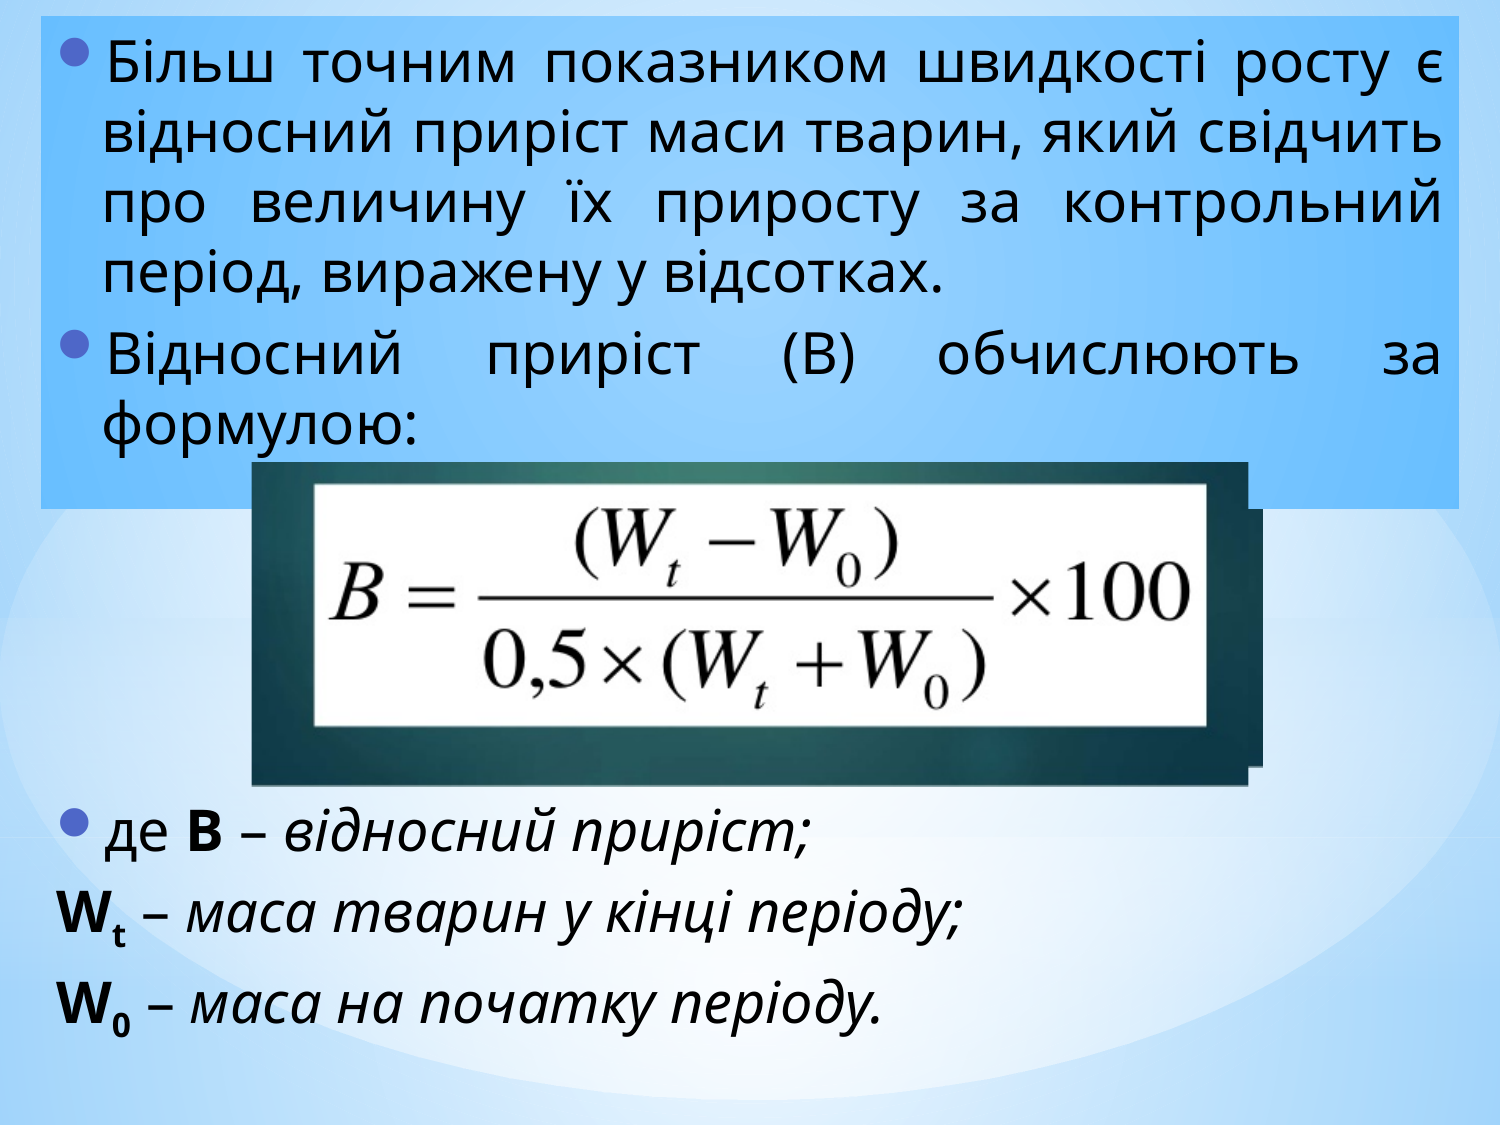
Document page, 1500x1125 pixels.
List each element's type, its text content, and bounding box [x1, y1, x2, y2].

text_box Більш точним показником швидкості росту є відносний приріст маси тварин, який свідчить про величину їх приросту за контрольний період, виражену у відсотках. Відносний приріст (В) обчислюють за формулою: [1255, 16, 1459, 509]
text_box де В – відносний приріст; Wt – маса тварин у кінці періоду; W0 – маса на початку періоду. [41, 786, 1471, 1053]
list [251, 462, 1249, 788]
text_box Більш точним показником швидкості росту є відносний приріст маси тварин, який свідчить про величину їх приросту за контрольний період, виражену у відсотках. Відносний приріст (В) обчислюють за формулою: [41, 16, 271, 509]
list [265, 18, 1263, 768]
